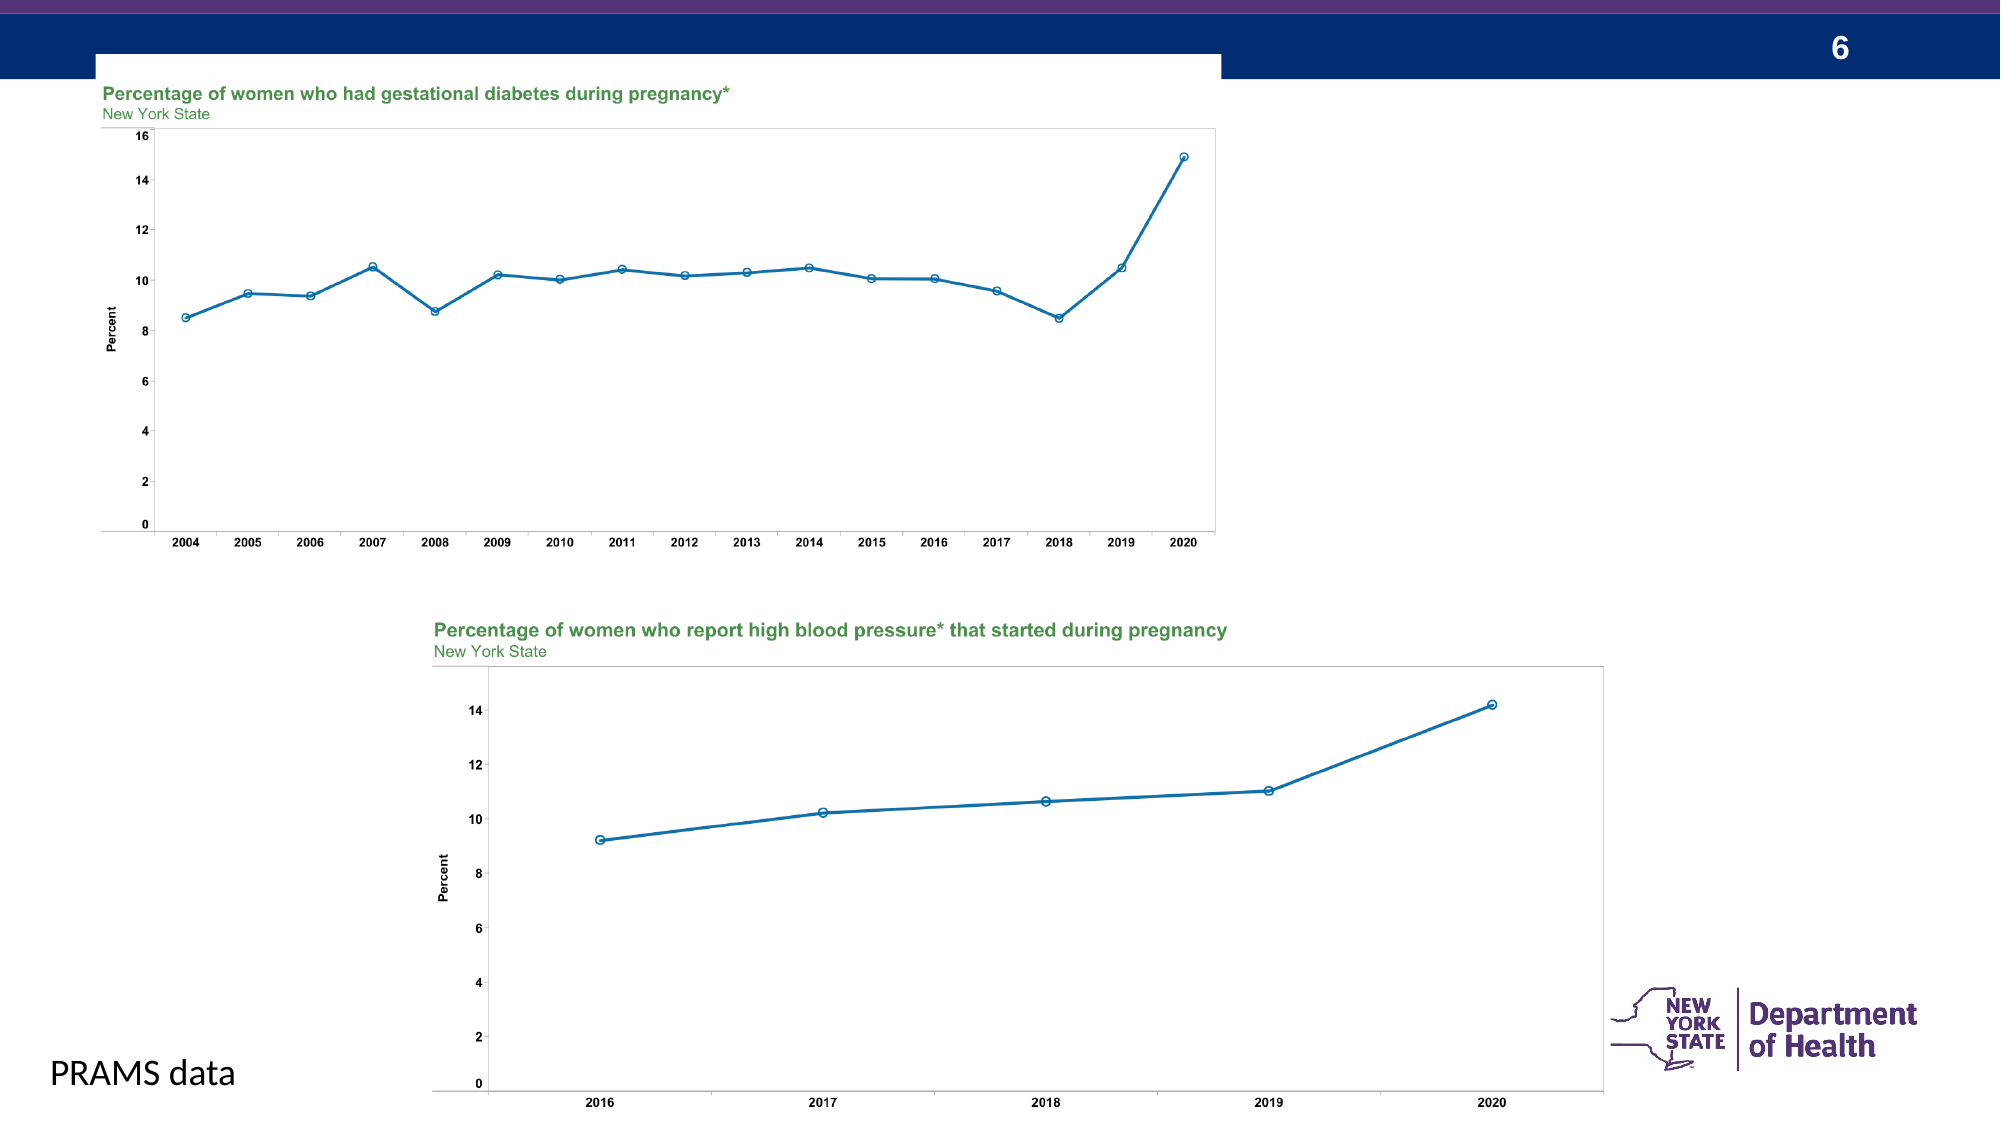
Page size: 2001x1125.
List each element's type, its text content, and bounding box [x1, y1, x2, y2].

picture [425, 587, 1917, 1125]
picture [95, 53, 1222, 565]
text_box PRAMS data [35, 1040, 420, 1101]
